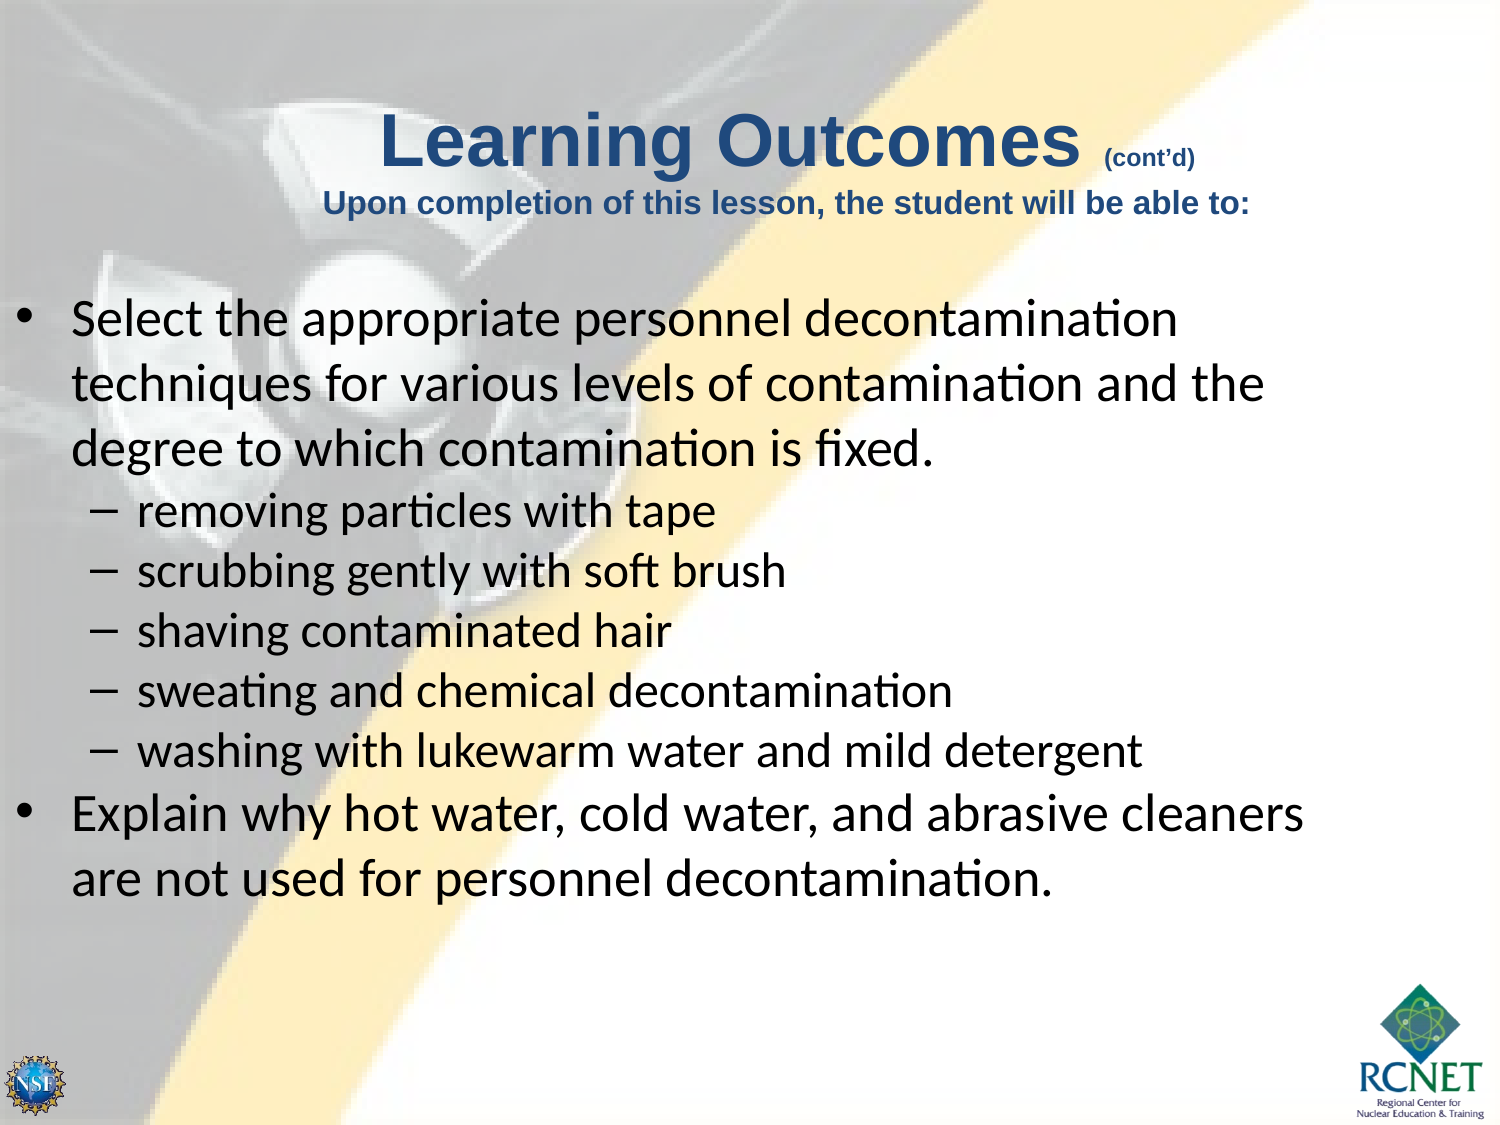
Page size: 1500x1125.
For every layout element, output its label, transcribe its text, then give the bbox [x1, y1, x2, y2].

list Select the appropriate personnel decontamination techniques for various levels of contamination and the degree to which contamination is fixed. removing particles with tape scrubbing gently with soft brush shaving contaminated hair sweating and chemical decontamination washing with lukewarm water and mild detergent Explain why hot water, cold water, and abrasive cleaners are not used for personnel decontamination. [0, 275, 1350, 1013]
picture [1332, 977, 1500, 1125]
picture [0, 1056, 75, 1116]
text_box Learning Outcomes (cont’d) Upon completion of this lesson, the student will be able to: [200, 62, 1375, 250]
